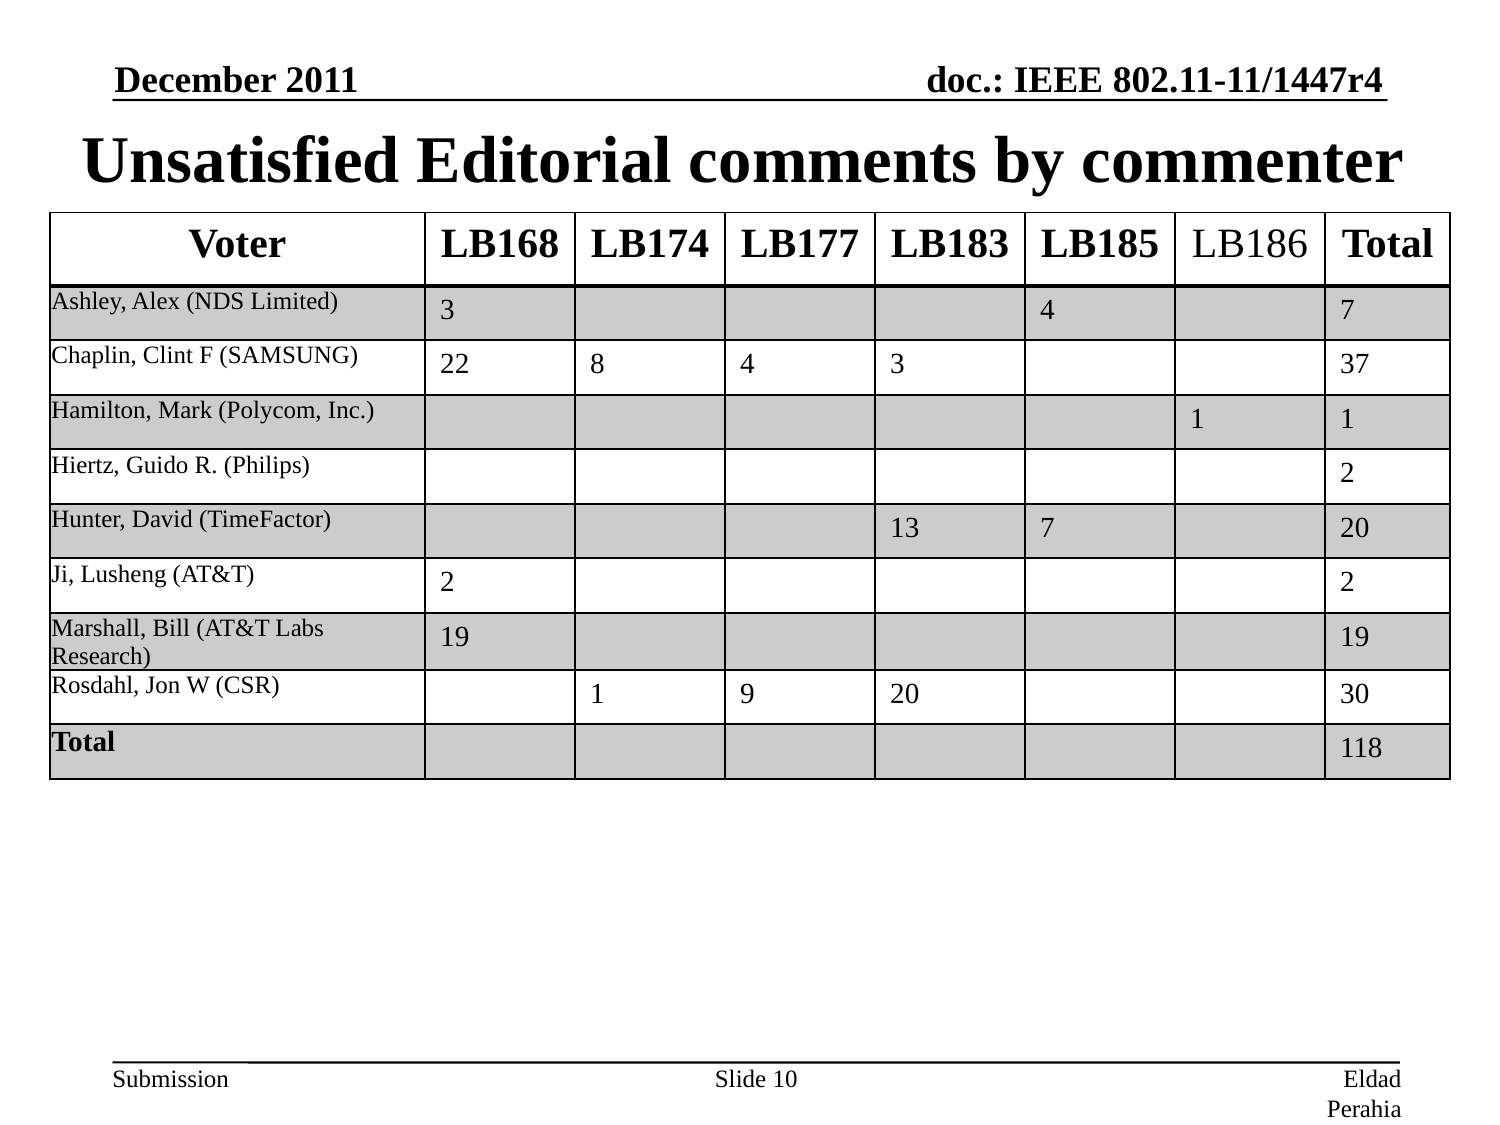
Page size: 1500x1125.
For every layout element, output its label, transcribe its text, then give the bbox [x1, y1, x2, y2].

table_header LB168 [426, 213, 574, 284]
table_cell [1176, 559, 1324, 612]
table_cell [1026, 725, 1174, 778]
table_cell [1176, 671, 1324, 723]
table_header LB185 [1026, 213, 1174, 284]
table_cell [426, 671, 574, 723]
table_cell [1026, 341, 1174, 394]
table_cell [576, 725, 724, 778]
footer Eldad Perahia, Intel Corporation [1324, 1061, 1402, 1093]
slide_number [114, 54, 362, 101]
table_cell [1026, 671, 1174, 723]
table_cell [876, 450, 1024, 503]
table_cell 3 [876, 341, 1024, 394]
table_header Total [1326, 213, 1449, 284]
table_cell [1026, 614, 1174, 669]
table_cell 3 [426, 288, 574, 339]
table_cell 20 [1326, 505, 1449, 557]
table_cell [726, 288, 874, 339]
table_cell Hiertz, Guido R. (Philips) [51, 450, 424, 503]
table_cell 8 [576, 341, 724, 394]
table_header LB186 [1176, 213, 1324, 284]
table_cell Ji, Lusheng (AT&T) [51, 559, 424, 612]
table_header LB174 [576, 213, 724, 284]
table_cell [876, 614, 1024, 669]
table_cell Marshall, Bill (AT&T Labs Research) [51, 614, 424, 669]
table_cell [726, 450, 874, 503]
table_cell Chaplin, Clint F (SAMSUNG) [51, 341, 424, 394]
table_cell [1026, 396, 1174, 448]
table_cell 7 [1026, 505, 1174, 557]
table_cell [876, 396, 1024, 448]
table_cell 4 [726, 341, 874, 394]
table_cell [876, 559, 1024, 612]
table_cell [726, 614, 874, 669]
table_cell [426, 725, 574, 778]
table_cell [726, 725, 874, 778]
table_header Voter [51, 213, 424, 284]
table_cell [1176, 505, 1324, 557]
table_cell 1 [576, 671, 724, 723]
table_cell 2 [1326, 450, 1449, 503]
table_cell [426, 396, 574, 448]
table_cell 2 [1326, 559, 1449, 612]
table_cell Hamilton, Mark (Polycom, Inc.) [51, 396, 424, 448]
table_cell [576, 450, 724, 503]
table_cell 13 [876, 505, 1024, 557]
table_cell 19 [1326, 614, 1449, 669]
table_header LB183 [876, 213, 1024, 284]
table_cell Hunter, David (TimeFactor) [51, 505, 424, 557]
table_cell 37 [1326, 341, 1449, 394]
table_cell [426, 450, 574, 503]
table_cell 1 [1326, 396, 1449, 448]
table_cell [426, 505, 574, 557]
table_cell [1026, 450, 1174, 503]
table_cell 118 [1326, 725, 1449, 778]
table_cell [576, 614, 724, 669]
table_cell [576, 505, 724, 557]
table_cell Ashley, Alex (NDS Limited) [51, 288, 424, 339]
table_cell [1176, 725, 1324, 778]
title Unsatisfied Editorial comments by commenter [62, 112, 1426, 201]
table_cell [726, 396, 874, 448]
table_cell [876, 725, 1024, 778]
table_cell [726, 505, 874, 557]
table_cell [1176, 450, 1324, 503]
table_cell 30 [1326, 671, 1449, 723]
table_cell 4 [1026, 288, 1174, 339]
table_cell [1026, 559, 1174, 612]
table_cell Total [51, 725, 424, 778]
table_cell 7 [1326, 288, 1449, 339]
table_cell [576, 288, 724, 339]
table_cell 1 [1176, 396, 1324, 448]
table_cell 19 [426, 614, 574, 669]
table_cell [1176, 341, 1324, 394]
table_cell [726, 559, 874, 612]
table_cell 22 [426, 341, 574, 394]
table_cell 2 [426, 559, 574, 612]
table_cell 20 [876, 671, 1024, 723]
table_cell [576, 559, 724, 612]
table_cell Rosdahl, Jon W (CSR) [51, 671, 424, 723]
table_cell [576, 396, 724, 448]
table_header LB177 [726, 213, 874, 284]
table_cell [1176, 288, 1324, 339]
table_cell [1176, 614, 1324, 669]
table_cell 9 [726, 671, 874, 723]
table_cell [876, 288, 1024, 339]
slide_number Slide 10 [712, 1061, 800, 1093]
